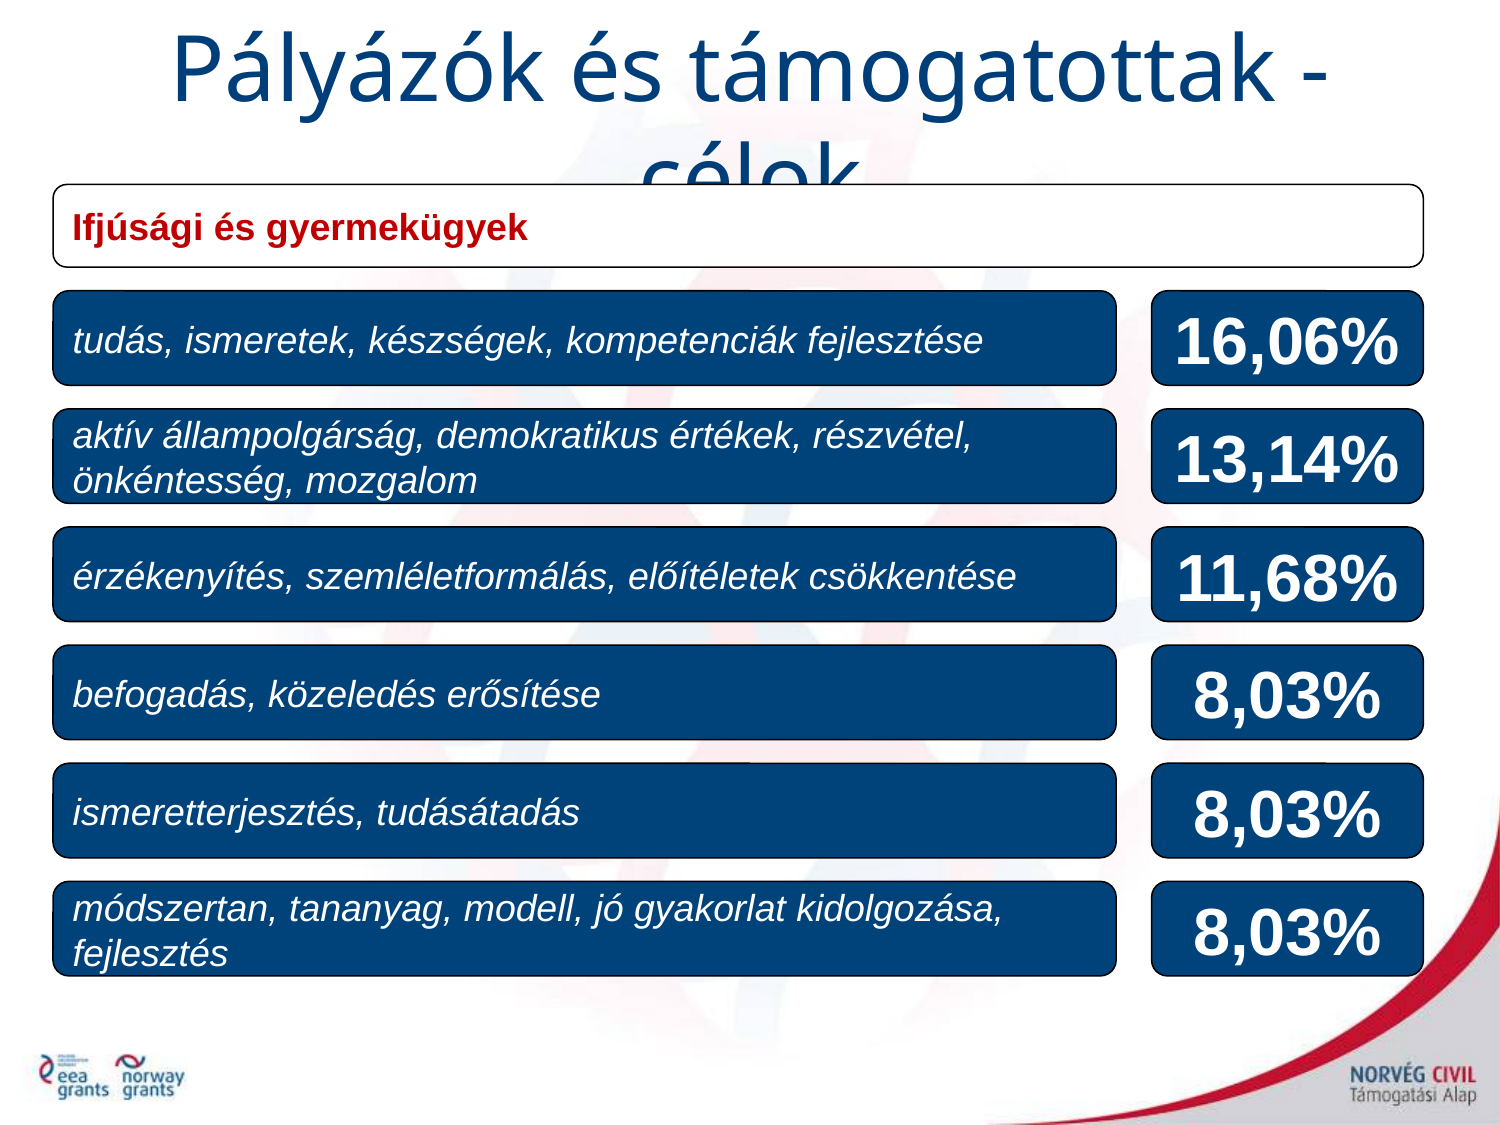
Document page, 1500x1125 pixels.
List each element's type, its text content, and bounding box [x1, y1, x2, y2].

text_box 8,03% [1151, 645, 1424, 740]
text_box ismeretterjesztés, tudásátadás [52, 763, 1117, 858]
text_box Ifjúsági és gyermekügyek [53, 184, 1424, 268]
text_box érzékenyítés, szemléletformálás, előítéletek csökkentése [52, 526, 1117, 622]
text_box aktív állampolgárság, demokratikus értékek, részvétel, önkéntesség, mozgalom [52, 408, 1117, 504]
text_box befogadás, közeledés erősítése [52, 645, 1117, 740]
text_box 16,06% [1151, 290, 1424, 386]
text_box Pályázók és támogatottak - célok [41, 31, 1459, 209]
text_box módszertan, tananyag, modell, jó gyakorlat kidolgozása, fejlesztés [52, 881, 1117, 976]
text_box 8,03% [1151, 881, 1424, 976]
text_box 13,14% [1151, 408, 1424, 504]
text_box 11,68% [1151, 526, 1424, 622]
text_box tudás, ismeretek, készségek, kompetenciák fejlesztése [52, 290, 1117, 386]
text_box 8,03% [1151, 763, 1424, 858]
picture [0, 0, 1500, 1125]
